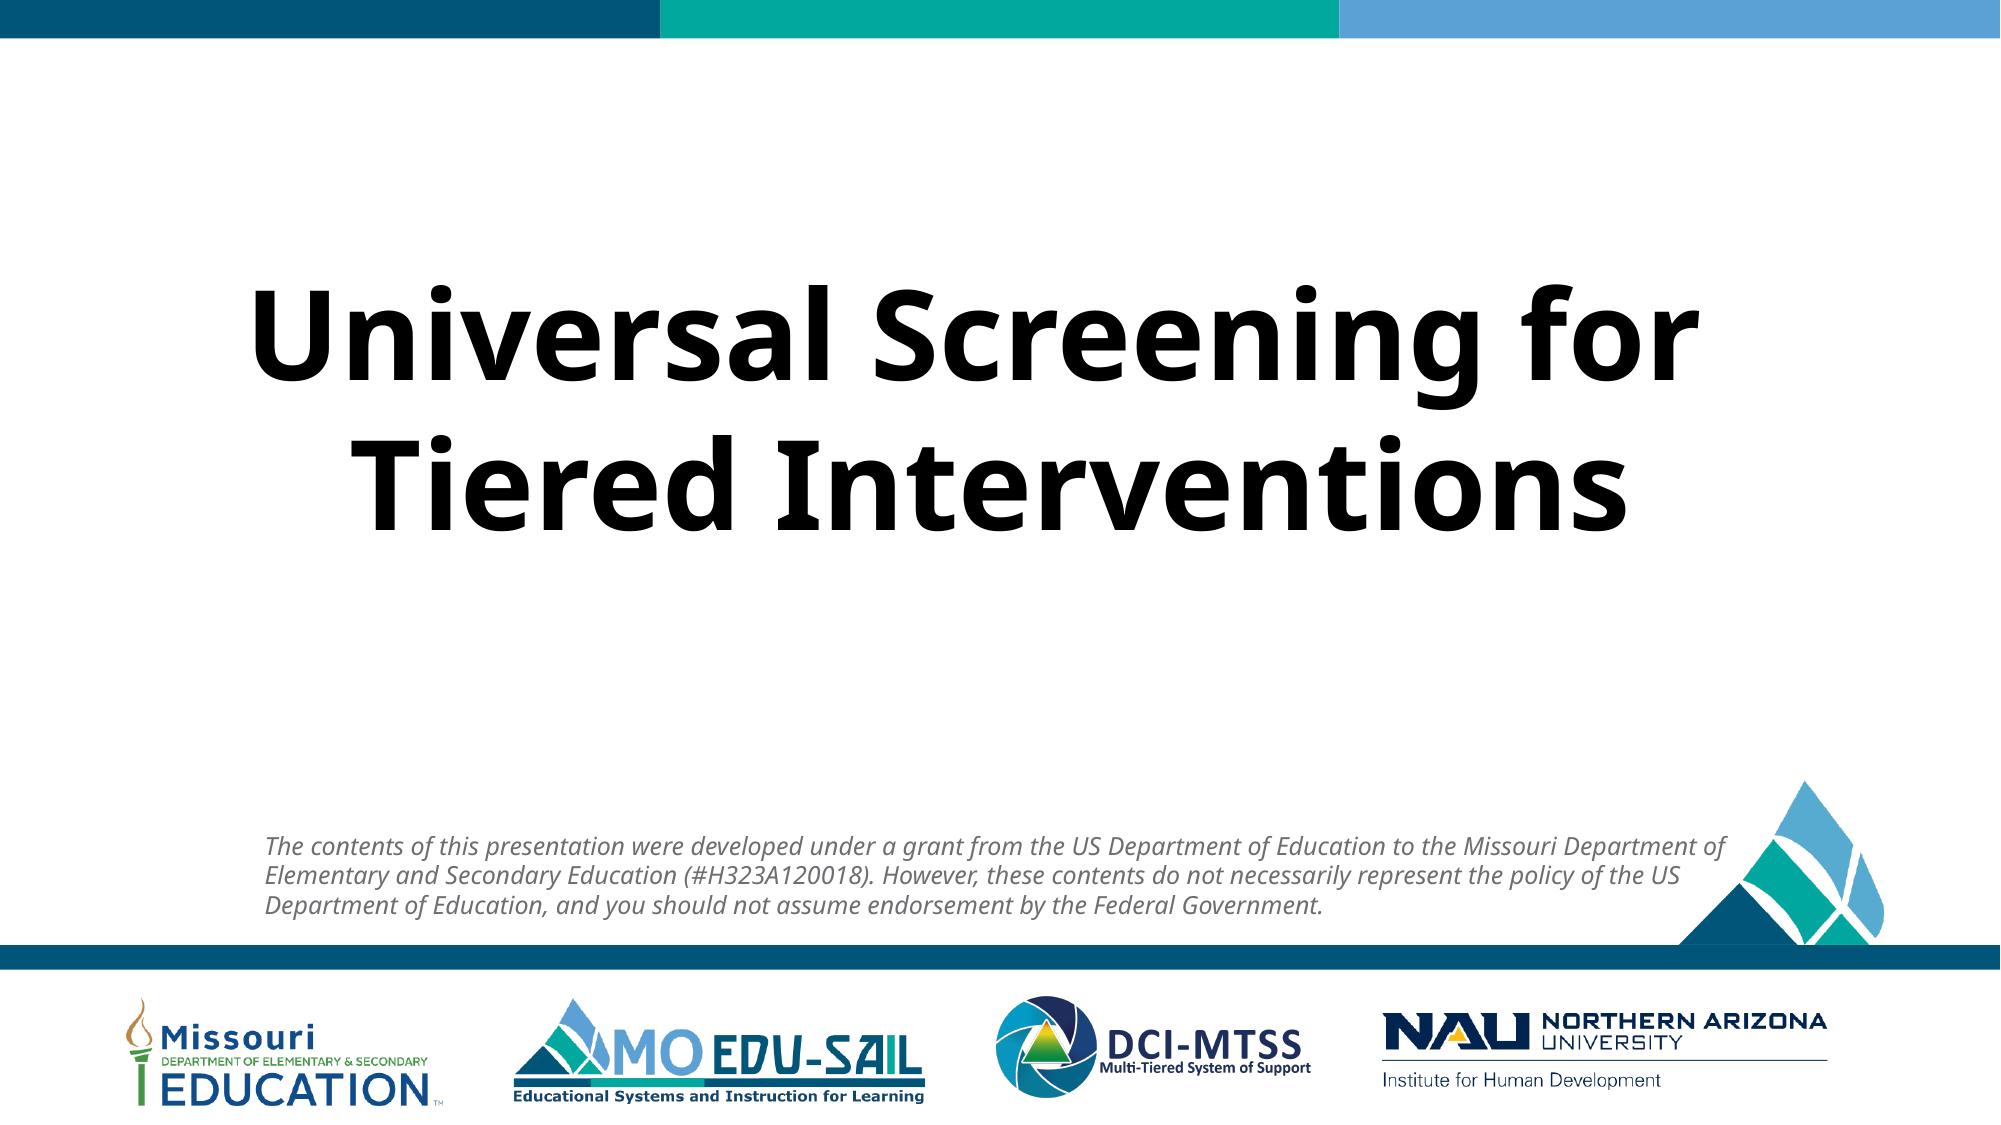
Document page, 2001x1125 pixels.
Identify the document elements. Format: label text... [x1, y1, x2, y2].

picture [512, 998, 926, 1104]
picture [996, 996, 1311, 1098]
picture [126, 996, 443, 1106]
title Universal Screening for Tiered Interventions [97, 184, 1885, 576]
picture [1678, 780, 1884, 944]
picture [1381, 1013, 1828, 1090]
picture [996, 1057, 1035, 1098]
